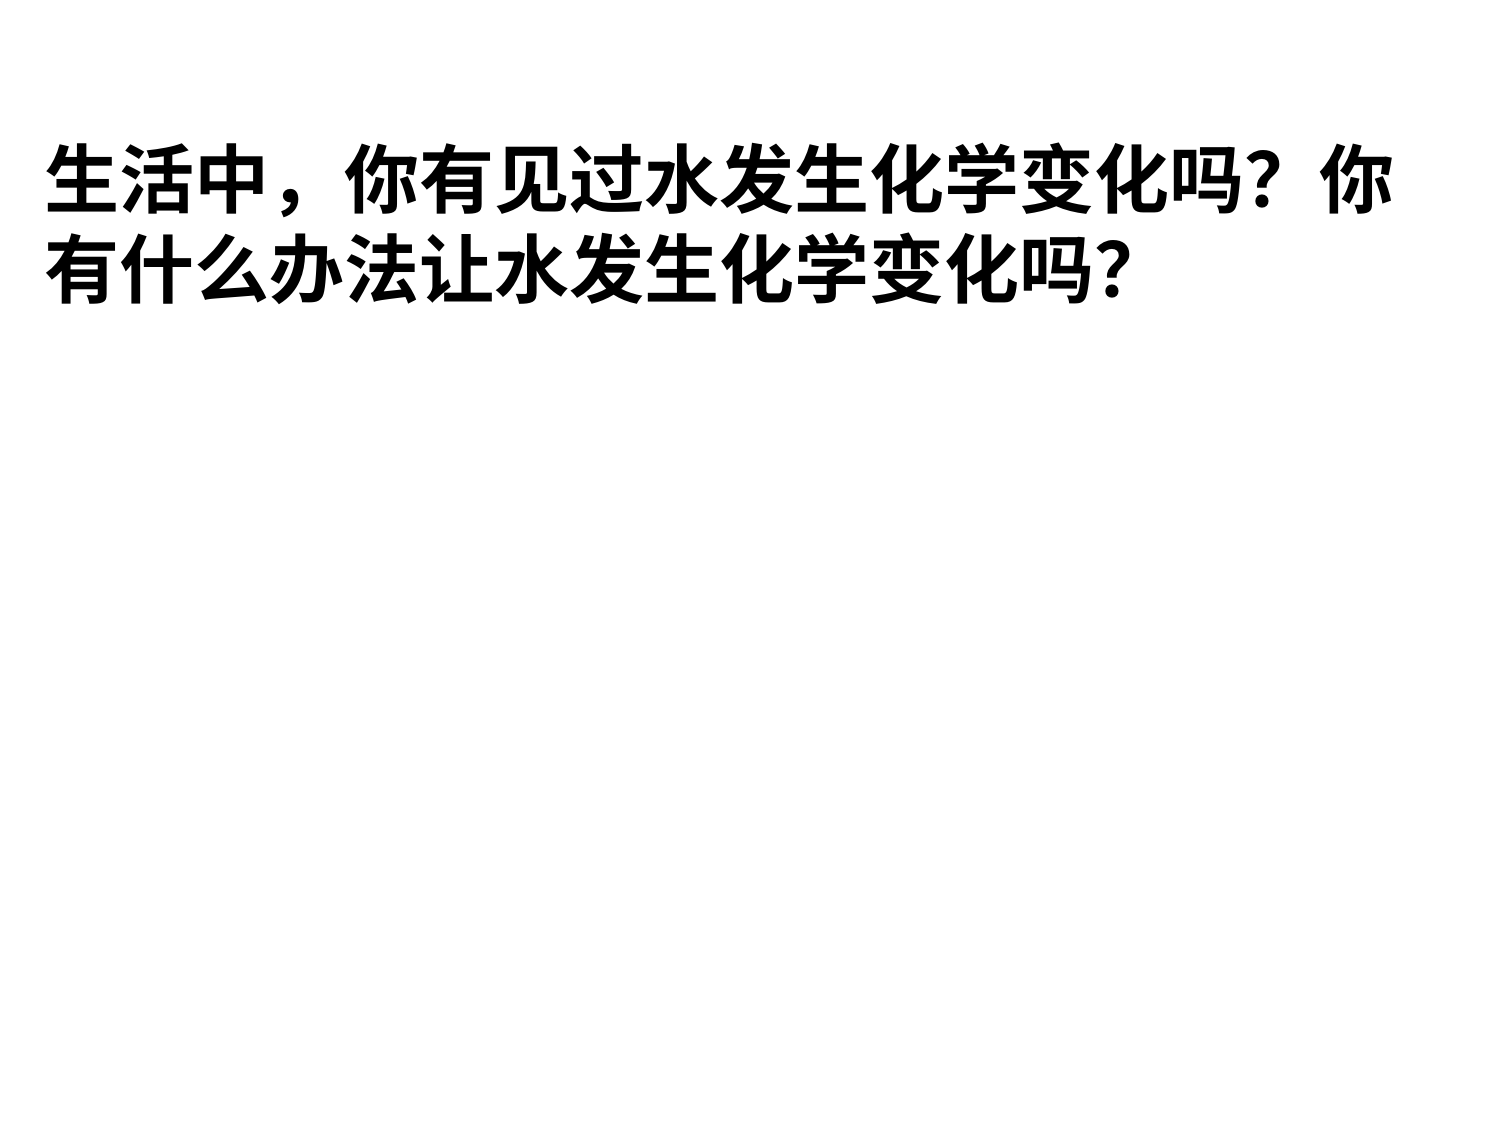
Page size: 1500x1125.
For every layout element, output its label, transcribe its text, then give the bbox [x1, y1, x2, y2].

text_box 生活中，你有见过水发生化学变化吗？你有什么办法让水发生化学变化吗？ [29, 125, 1436, 321]
